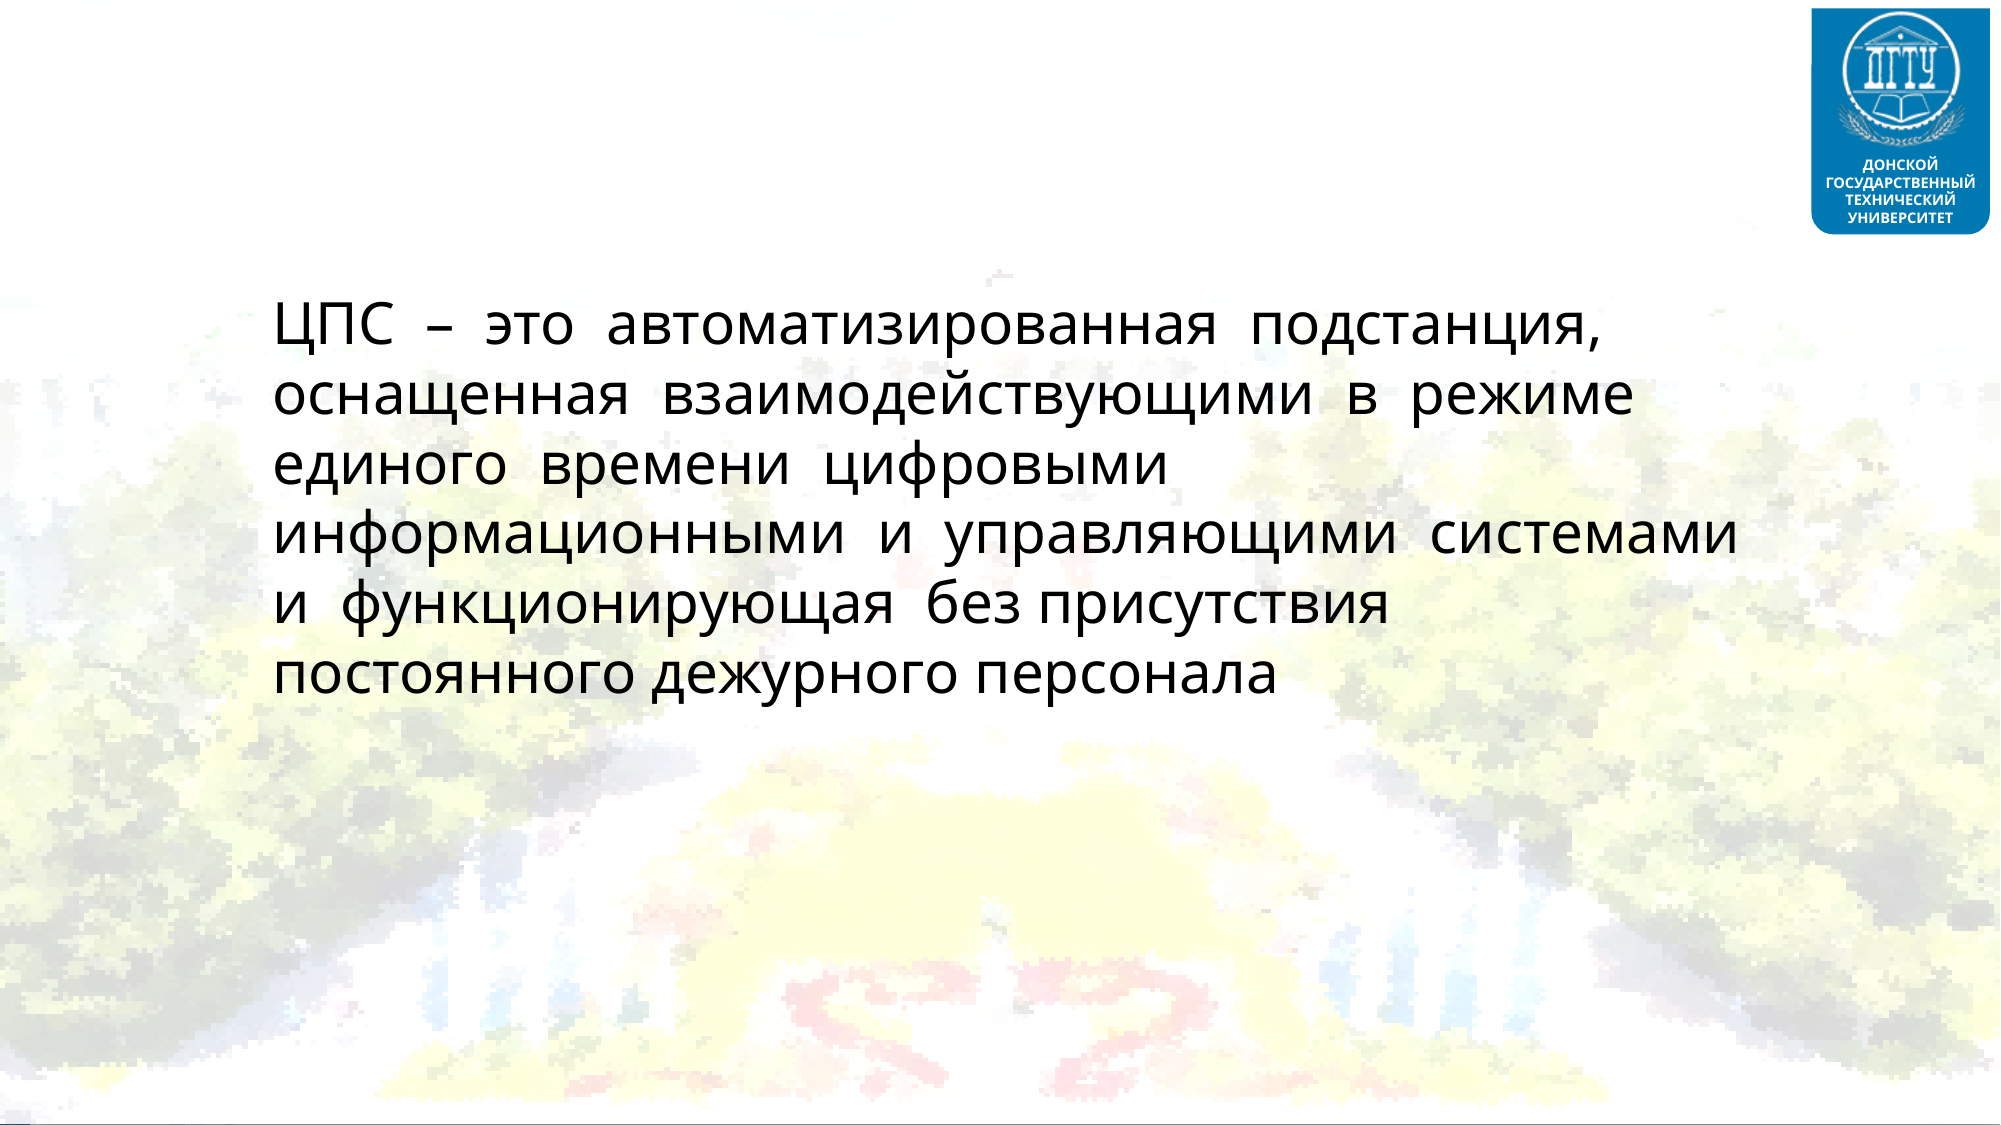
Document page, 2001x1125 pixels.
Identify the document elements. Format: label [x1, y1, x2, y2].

picture [0, 0, 2000, 1125]
text_box [1801, 8, 2000, 236]
